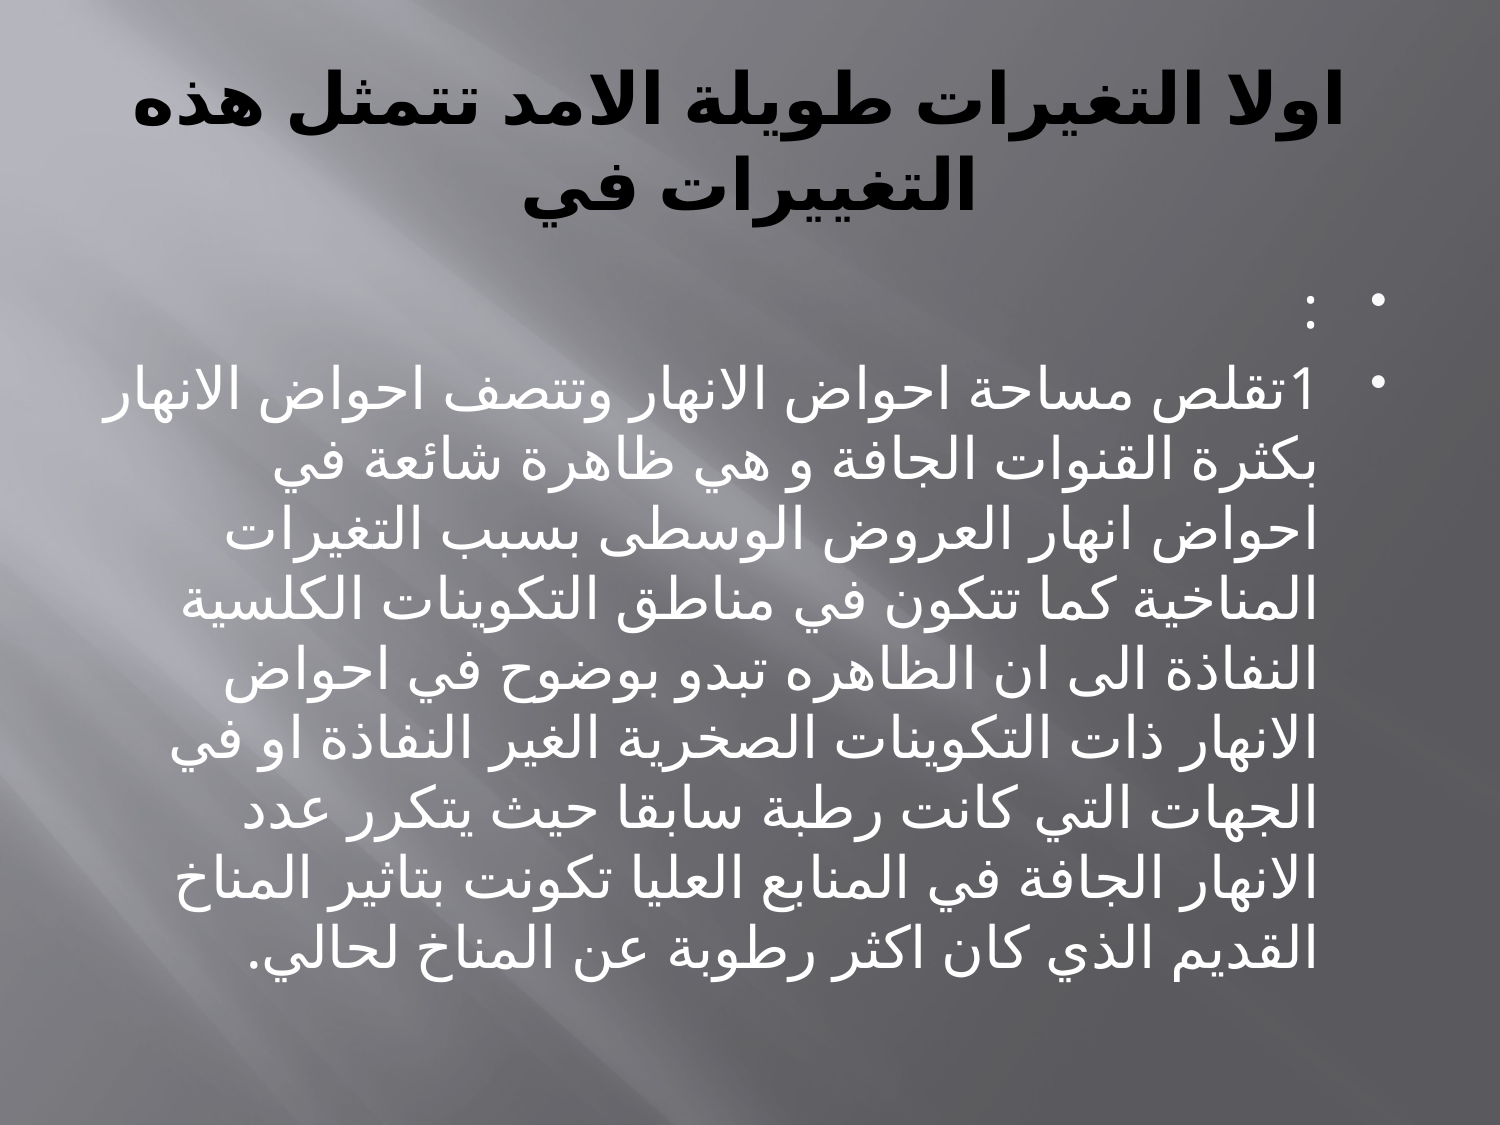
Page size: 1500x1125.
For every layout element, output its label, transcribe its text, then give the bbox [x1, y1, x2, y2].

title اولا التغيرات طويلة الامد تتمثل هذه التغييرات في [75, 45, 1425, 233]
list : 1 تقلص مساحة احواض الانهار وتتصف احواض الانهار بكثرة القنوات الجافة و هي ظاهرة شائعة في احواض انهار العروض الوسطى بسبب التغيرات المناخية كما تتكون في مناطق التكوينات الكلسية النفاذة الى ان الظاهره تبدو بوضوح في احواض الانهار ذات التكوينات الصخرية الغير النفاذة او في الجهات التي كانت رطبة سابقا حيث يتكرر عدد الانهار الجافة في المنابع العليا تكونت بتاثير المناخ القديم الذي كان اكثر رطوبة عن المناخ لحالي. [75, 262, 1425, 1035]
